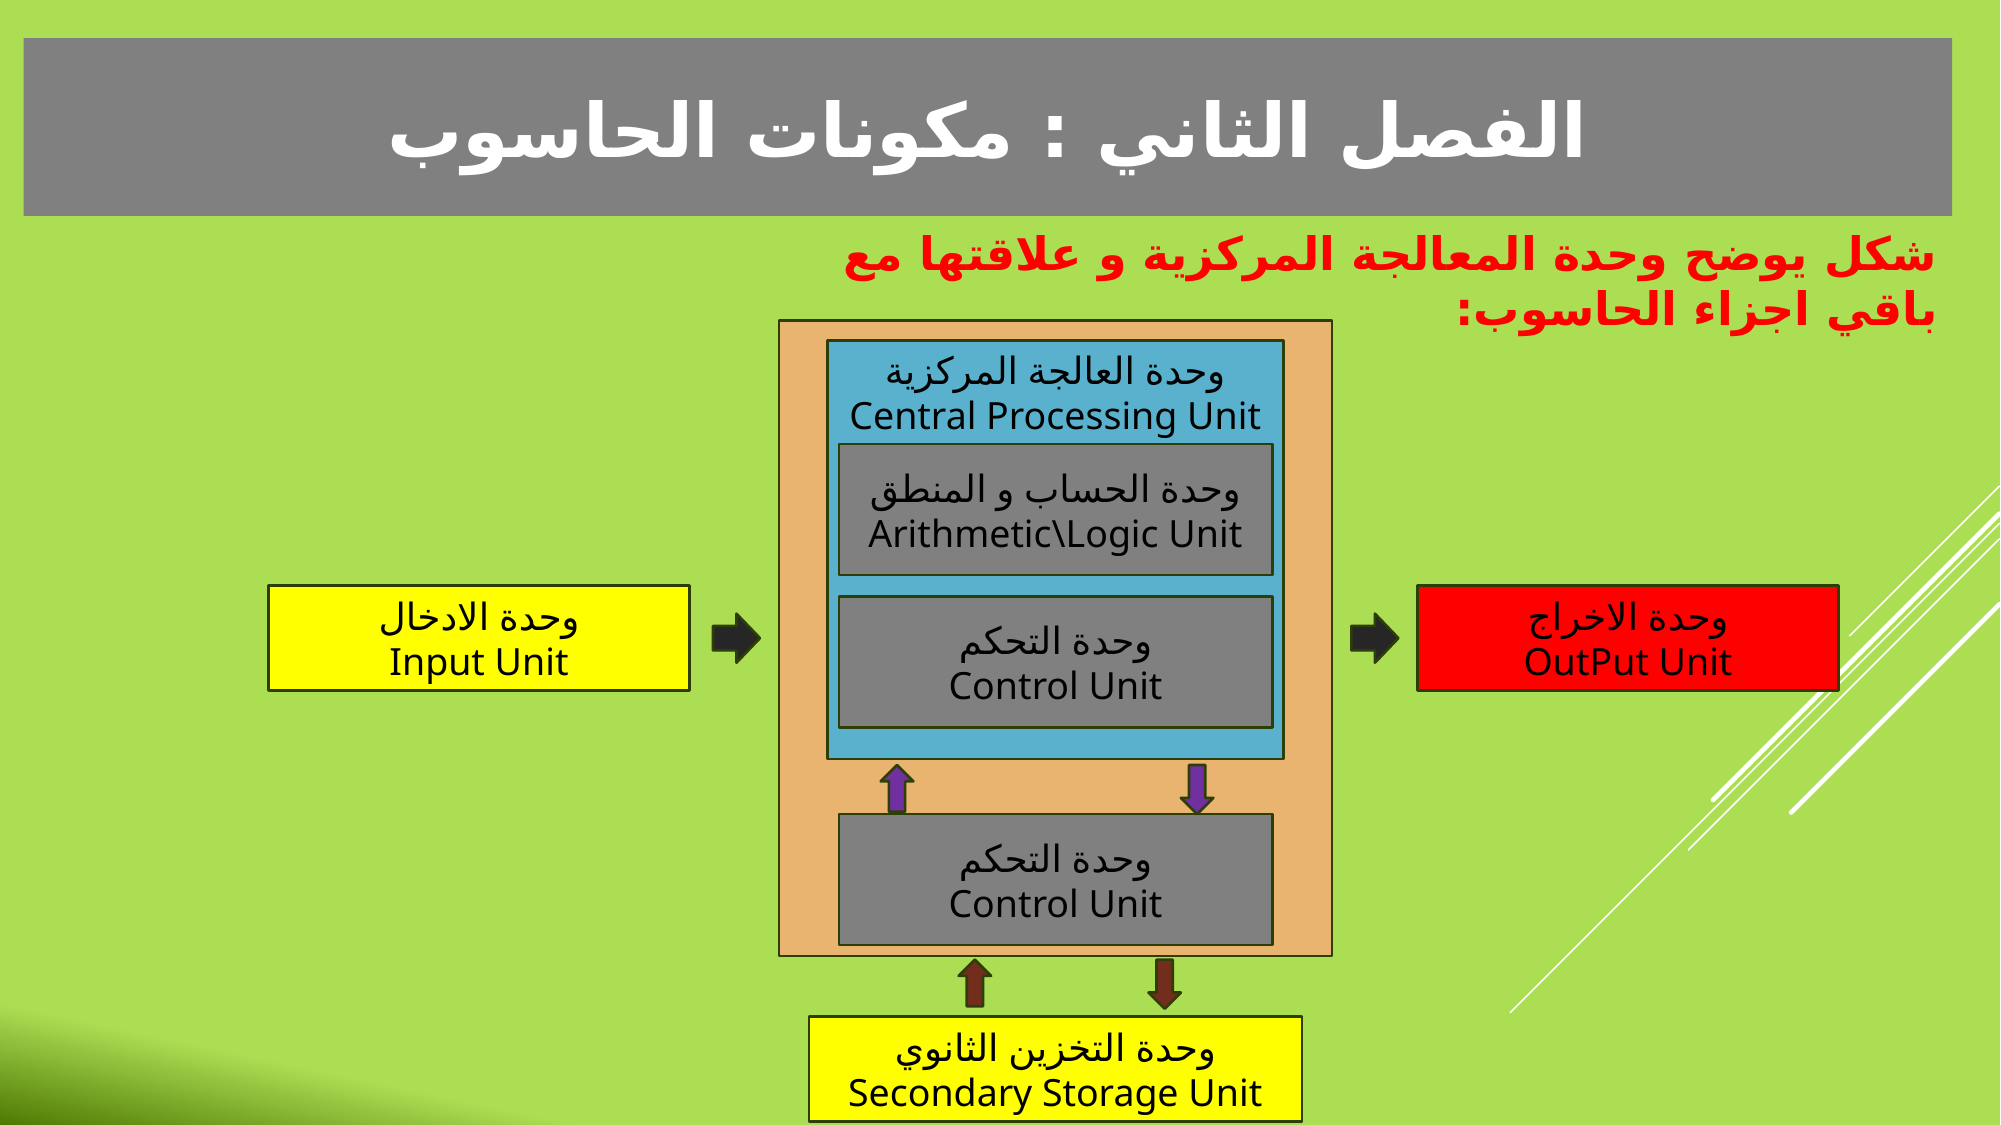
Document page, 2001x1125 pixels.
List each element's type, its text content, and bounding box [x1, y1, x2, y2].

text_box الفصل الثاني : مكونات الحاسوب [23, 38, 1953, 216]
text_box وحدة التخزين الثانوي Secondary Storage Unit [808, 1015, 1303, 1123]
text_box وحدة التحكم Control Unit [838, 813, 1274, 946]
text_box [711, 612, 761, 664]
text_box وحدة الاخراج OutPut Unit [1416, 584, 1840, 692]
text_box [1147, 958, 1183, 1010]
text_box وحدة الادخال Input Unit [267, 584, 691, 692]
text_box [957, 958, 993, 1008]
text_box [778, 319, 1333, 957]
text_box وحدة العالجة المركزية Central Processing Unit [826, 339, 1285, 760]
text_box [1350, 612, 1400, 664]
text_box وحدة التحكم Control Unit [838, 595, 1274, 729]
text_box وحدة الحساب و المنطق Arithmetic\Logic Unit [838, 443, 1274, 576]
text_box شكل يوضح وحدة المعالجة المركزية و علاقتها مع باقي اجزاء الحاسوب: [711, 215, 1953, 343]
text_box [1179, 763, 1215, 816]
text_box [879, 764, 915, 814]
